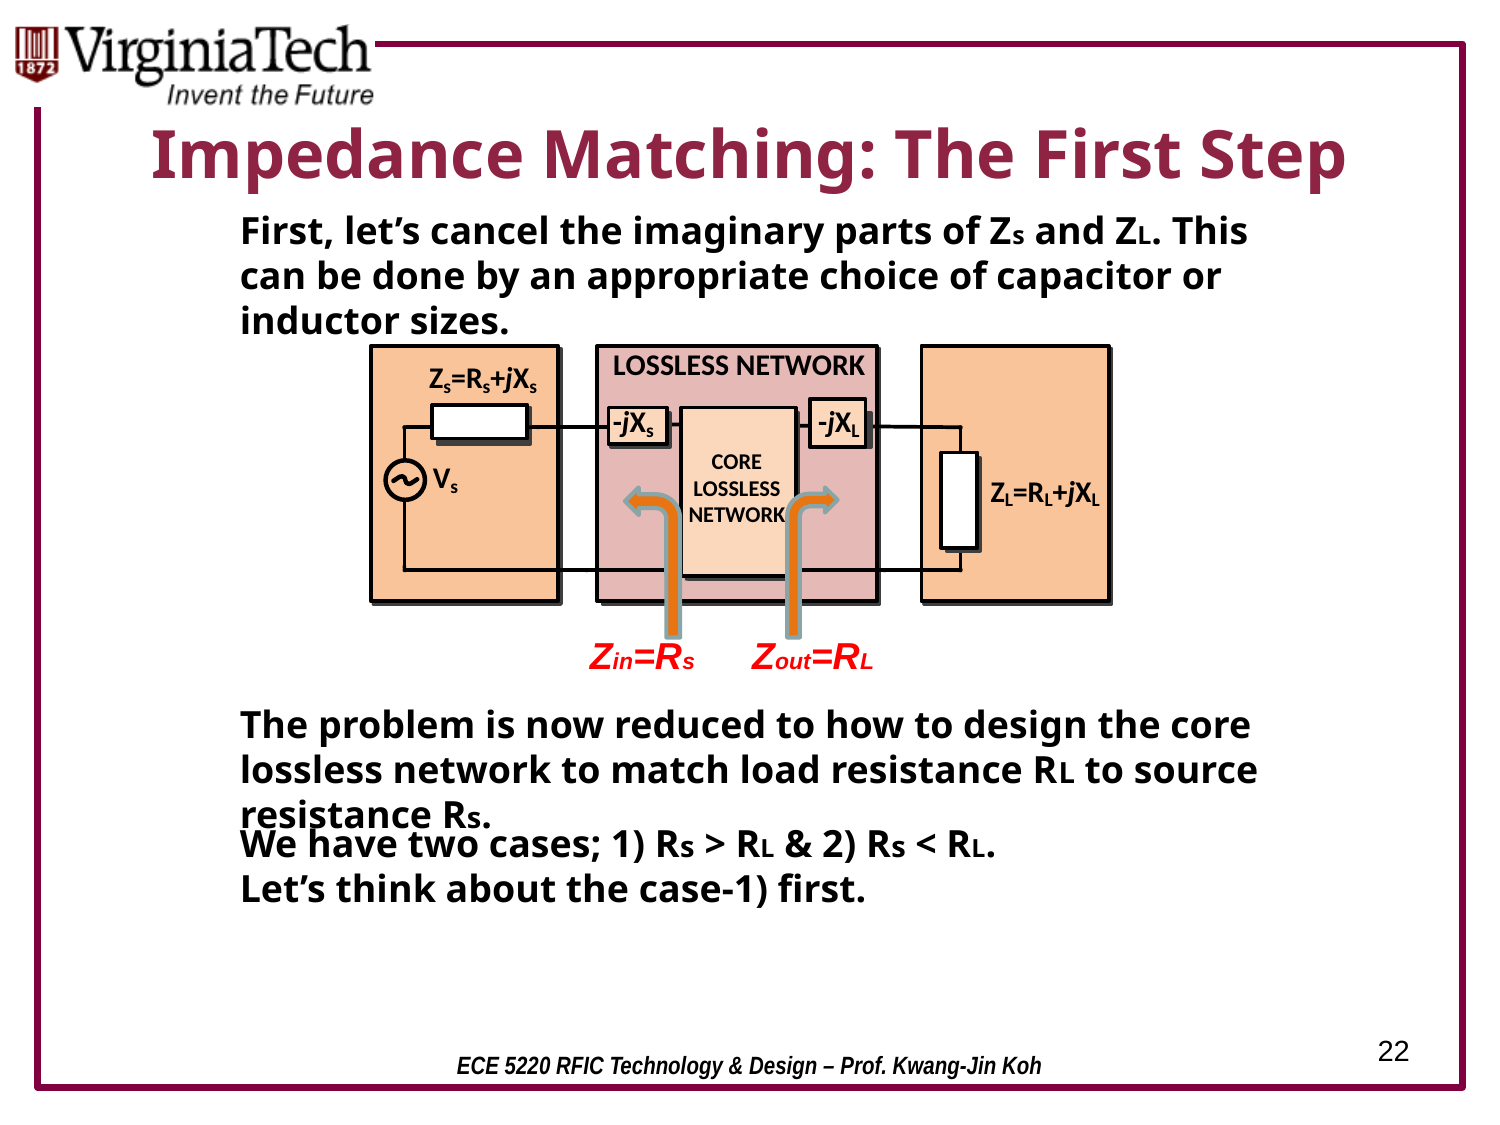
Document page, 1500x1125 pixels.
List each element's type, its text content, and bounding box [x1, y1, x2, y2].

picture [15, 24, 375, 107]
slide_number 22 [1074, 1024, 1425, 1103]
text_box First, let’s cancel the imaginary parts of Zs and ZL. This can be done by an appropriate choice of capacitor or inductor sizes. [224, 199, 1338, 350]
text_box We have two cases; 1) Rs > RL & 2) Rs < RL. Let’s think about the case-1) first. [224, 812, 1338, 918]
text_box Zin=Rs [574, 624, 737, 685]
text_box Zout=RL [737, 624, 908, 685]
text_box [362, 337, 1130, 614]
text_box The problem is now reduced to how to design the core lossless network to match load resistance RL to source resistance Rs. [224, 693, 1338, 812]
title Impedance Matching: The First Step [75, 104, 1425, 213]
